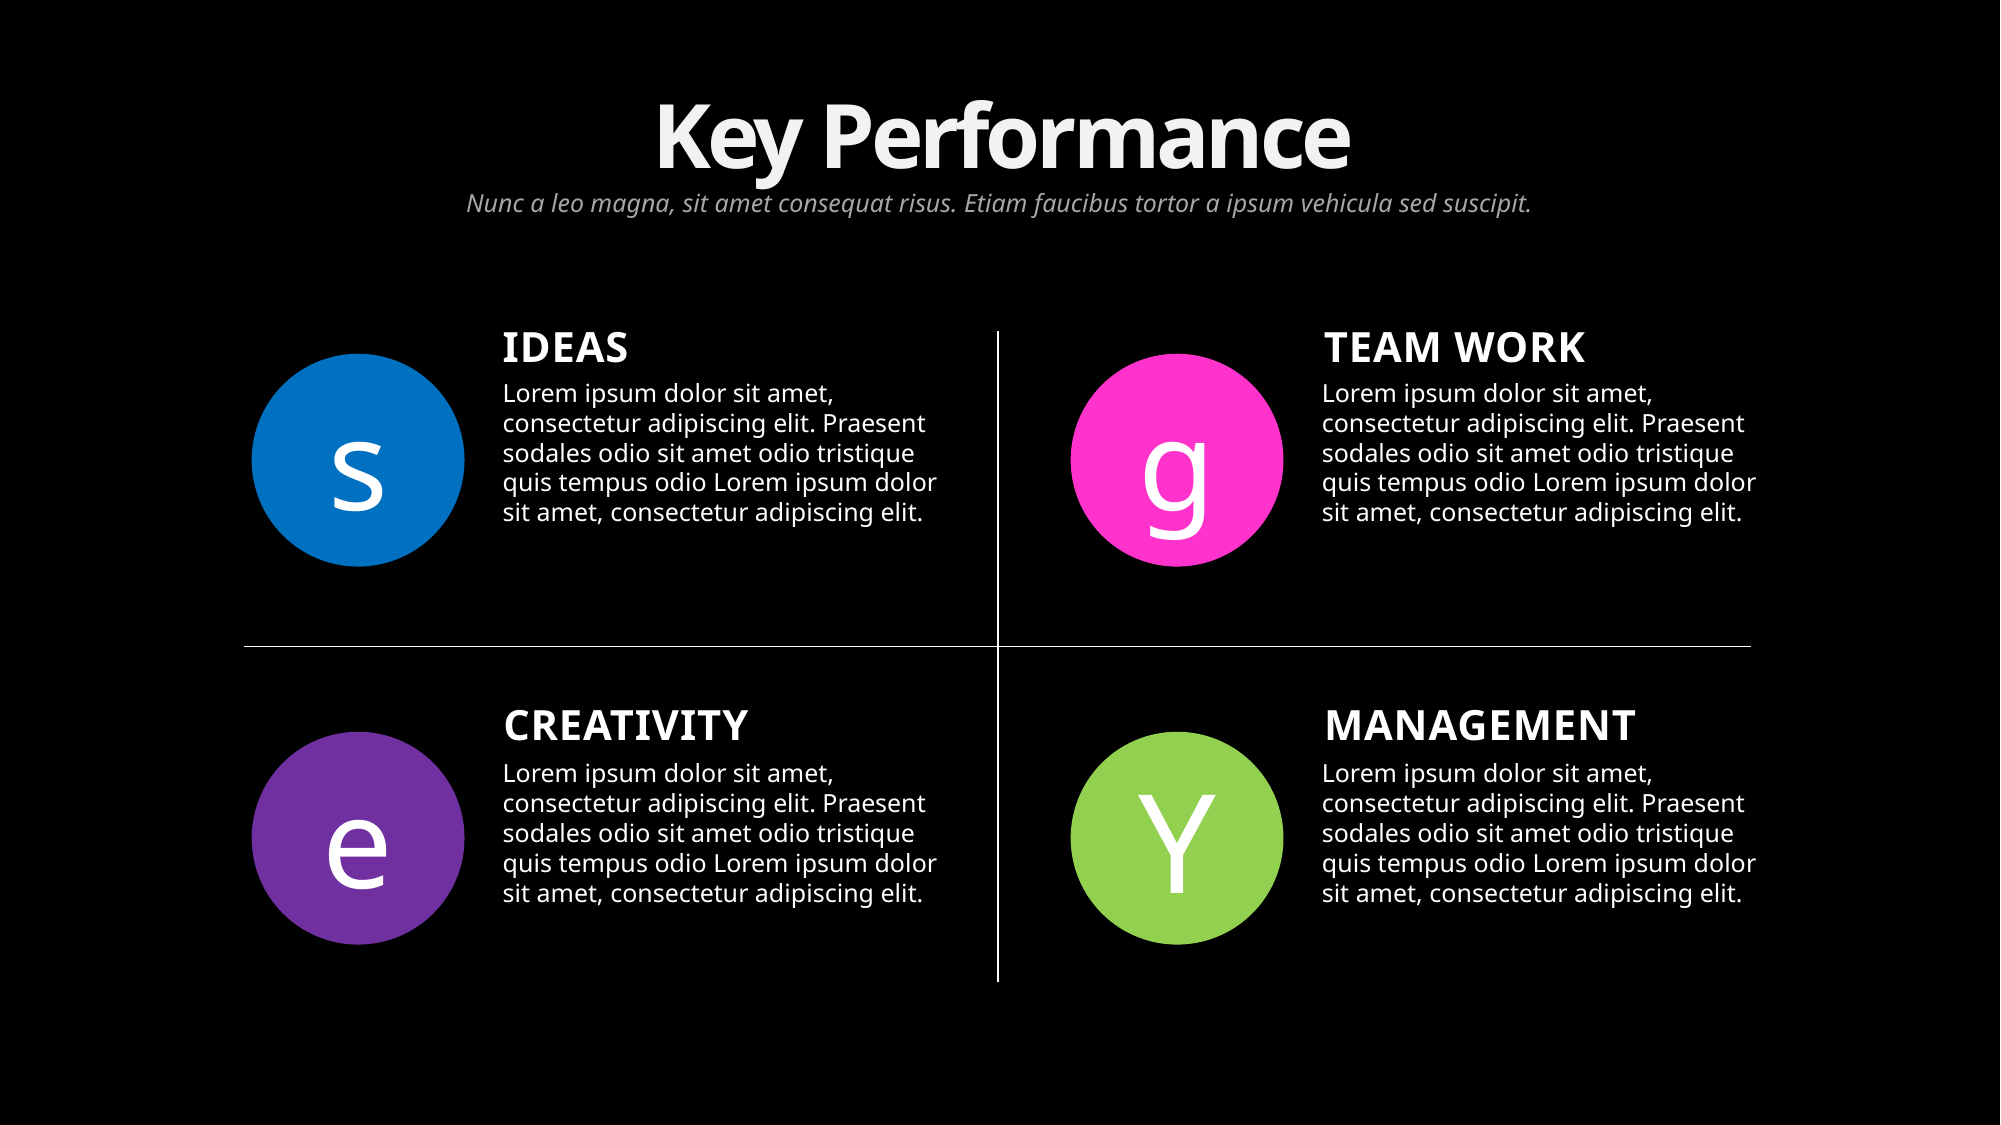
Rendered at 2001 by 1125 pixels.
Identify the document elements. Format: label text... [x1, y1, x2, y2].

text_box e [250, 730, 466, 946]
text_box Key Performance [642, 74, 1365, 182]
text_box Lorem ipsum dolor sit amet, consectetur adipiscing elit. Praesent sodales odio sit amet odio tristique quis tempus odio Lorem ipsum dolor sit amet, consectetur adipiscing elit. [487, 369, 961, 535]
text_box CREATIVITY [488, 691, 764, 757]
text_box Nunc a leo magna, sit amet consequat risus. Etiam faucibus tortor a ipsum vehicula sed suscipit. [123, 182, 1884, 223]
text_box s [250, 352, 466, 568]
text_box TEAM WORK [1309, 313, 1601, 379]
text_box Lorem ipsum dolor sit amet, consectetur adipiscing elit. Praesent sodales odio sit amet odio tristique quis tempus odio Lorem ipsum dolor sit amet, consectetur adipiscing elit. [1307, 750, 1780, 915]
text_box IDEAS [487, 313, 644, 379]
text_box g [1069, 352, 1285, 568]
text_box Y [1069, 730, 1285, 946]
text_box Lorem ipsum dolor sit amet, consectetur adipiscing elit. Praesent sodales odio sit amet odio tristique quis tempus odio Lorem ipsum dolor sit amet, consectetur adipiscing elit. [1307, 369, 1780, 535]
text_box MANAGEMENT [1309, 691, 1652, 757]
text_box Lorem ipsum dolor sit amet, consectetur adipiscing elit. Praesent sodales odio sit amet odio tristique quis tempus odio Lorem ipsum dolor sit amet, consectetur adipiscing elit. [487, 750, 961, 915]
